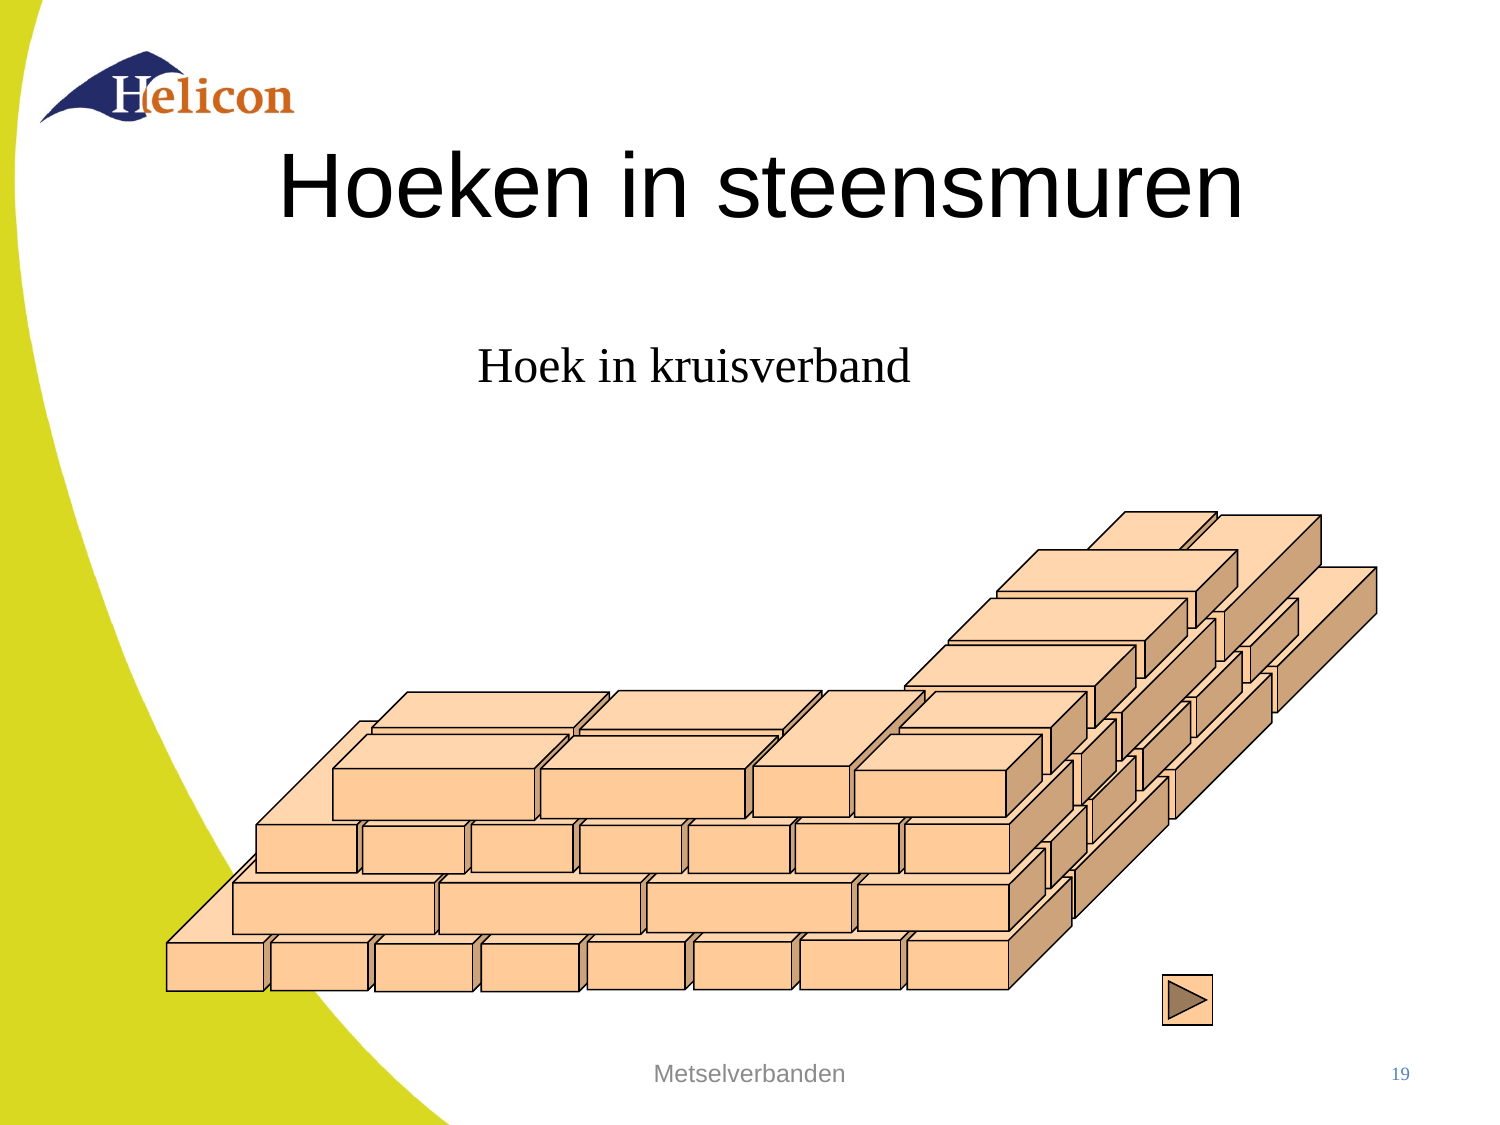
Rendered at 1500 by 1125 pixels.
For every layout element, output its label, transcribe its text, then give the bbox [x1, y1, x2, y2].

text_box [166, 566, 1377, 992]
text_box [232, 598, 1299, 935]
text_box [332, 549, 1238, 821]
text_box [255, 511, 1322, 875]
footer Metselverbanden [512, 1042, 988, 1103]
title Hoeken in steensmuren [125, 87, 1400, 275]
text_box Hoek in kruisverband [462, 324, 1038, 400]
picture [0, 0, 1500, 1125]
text_box [1162, 1000, 1213, 1026]
slide_number 19 [1074, 1042, 1425, 1103]
